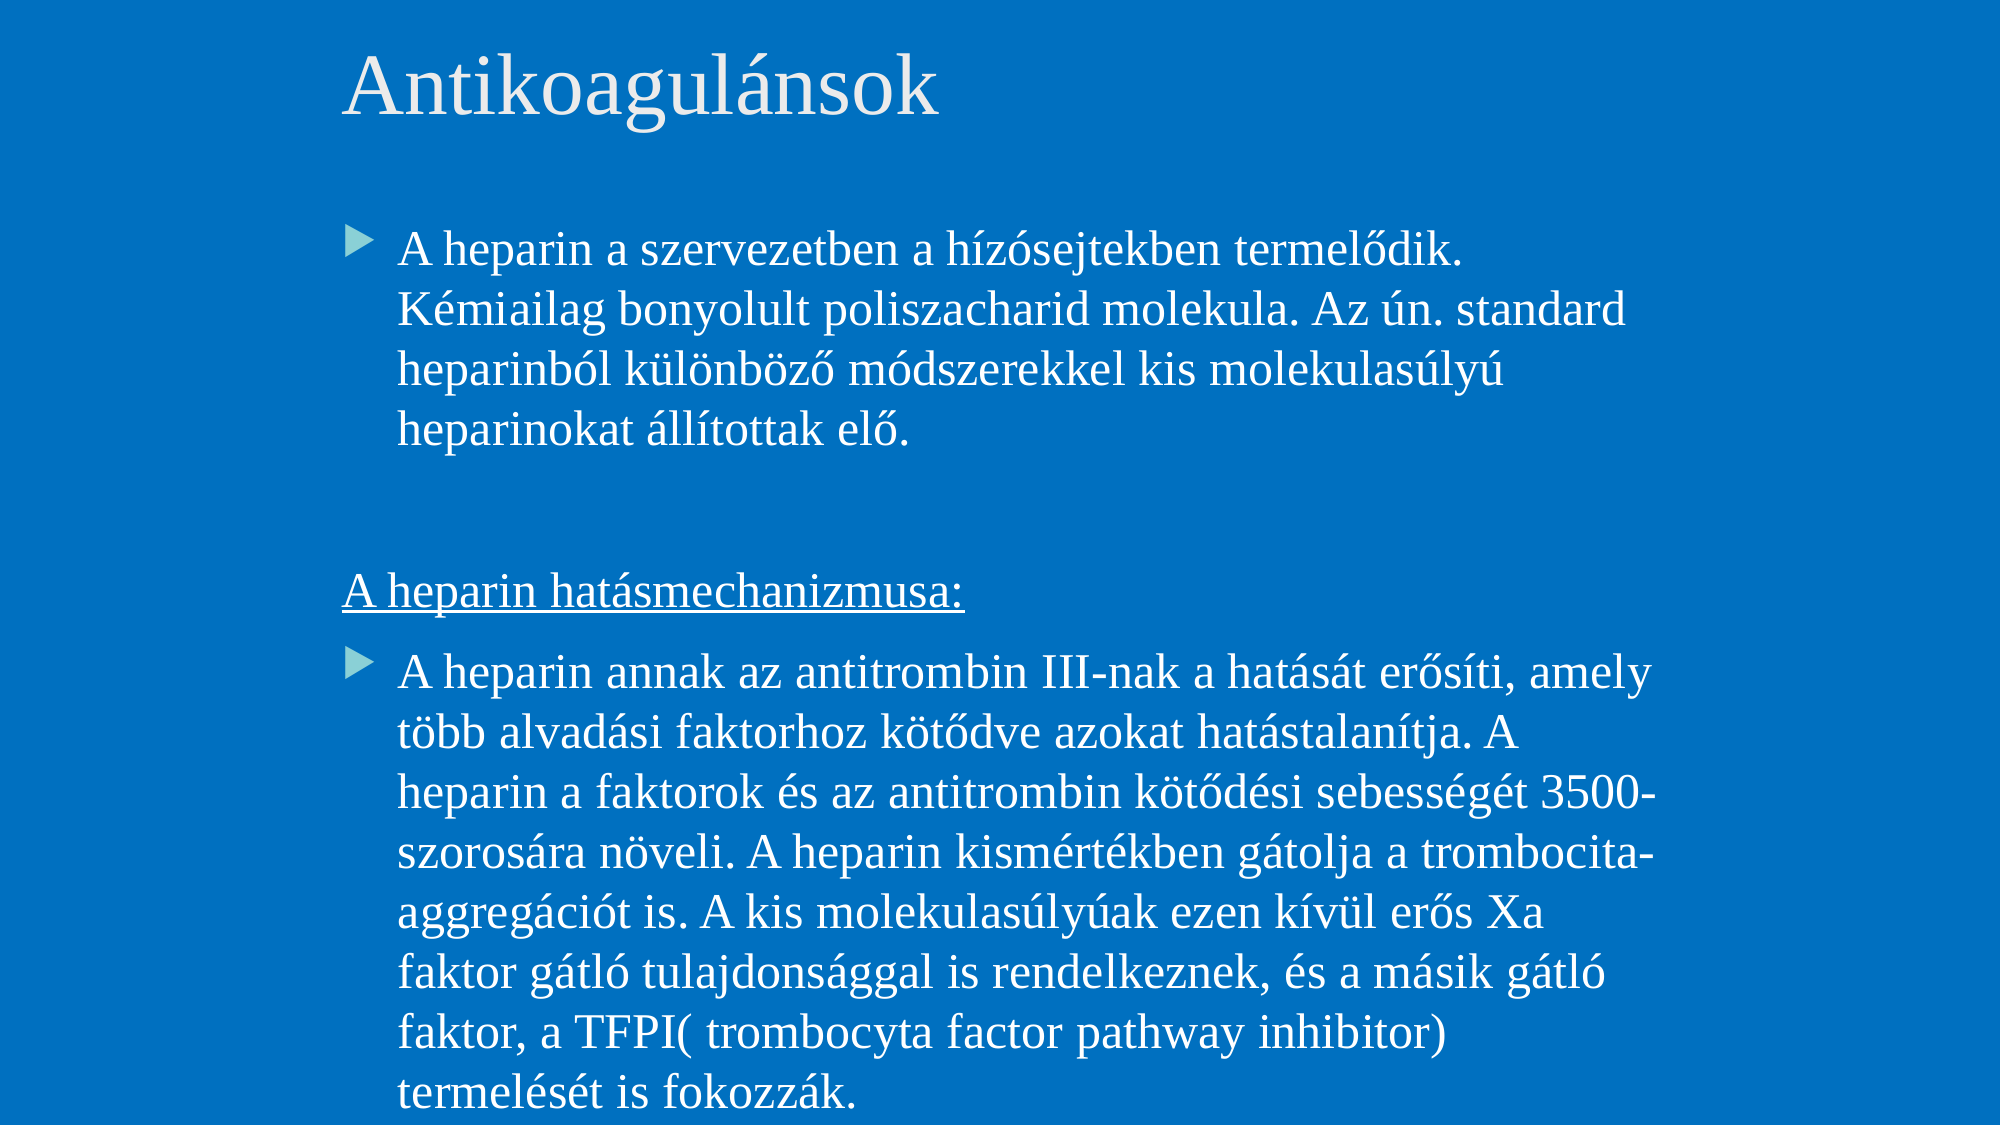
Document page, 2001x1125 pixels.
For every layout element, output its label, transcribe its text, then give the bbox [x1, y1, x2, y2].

title Antikoagulánsok [326, 19, 1677, 207]
list A heparin a szervezetben a hízósejtekben termelődik. Kémiailag bonyolult poliszacharid molekula. Az ún. standard heparinból különböző módszerekkel kis molekulasúlyú heparinokat állítottak elő. A heparin hatásmechanizmusa: A heparin annak az antitrombin III-nak a hatását erősíti, amely több alvadási faktorhoz kötődve azokat hatástalanítja. A heparin a faktorok és az antitrombin kötődési sebességét 3500-szorosára növeli. A heparin kismértékben gátolja a trombocita- aggregációt is. A kis molekulasúlyúak ezen kívül erős Xa faktor gátló tulajdonsággal is rendelkeznek, és a másik gátló faktor, a TFPI( trombocyta factor pathway inhibitor) termelését is fokozzák. [326, 208, 1677, 951]
